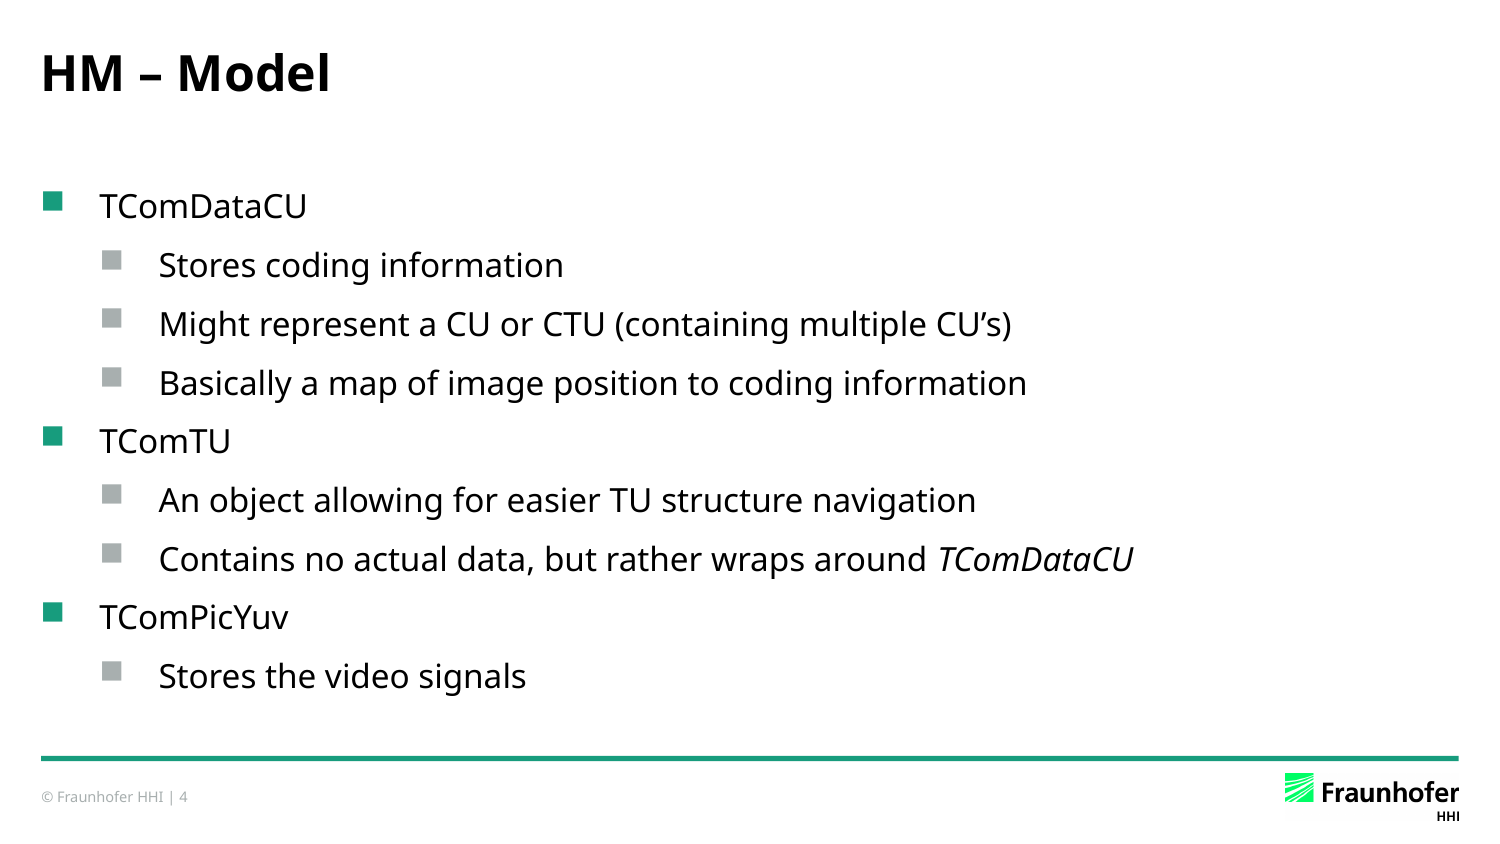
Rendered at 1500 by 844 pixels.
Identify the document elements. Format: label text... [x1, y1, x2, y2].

picture [1285, 773, 1459, 821]
list TComDataCU Stores coding information Might represent a CU or CTU (containing multiple CU’s) Basically a map of image position to coding information TComTU An object allowing for easier TU structure navigation Contains no actual data, but rather wraps around TComDataCU TComPicYuv Stores the video signals [40, 185, 1458, 741]
title HM – Model [40, 41, 1458, 102]
